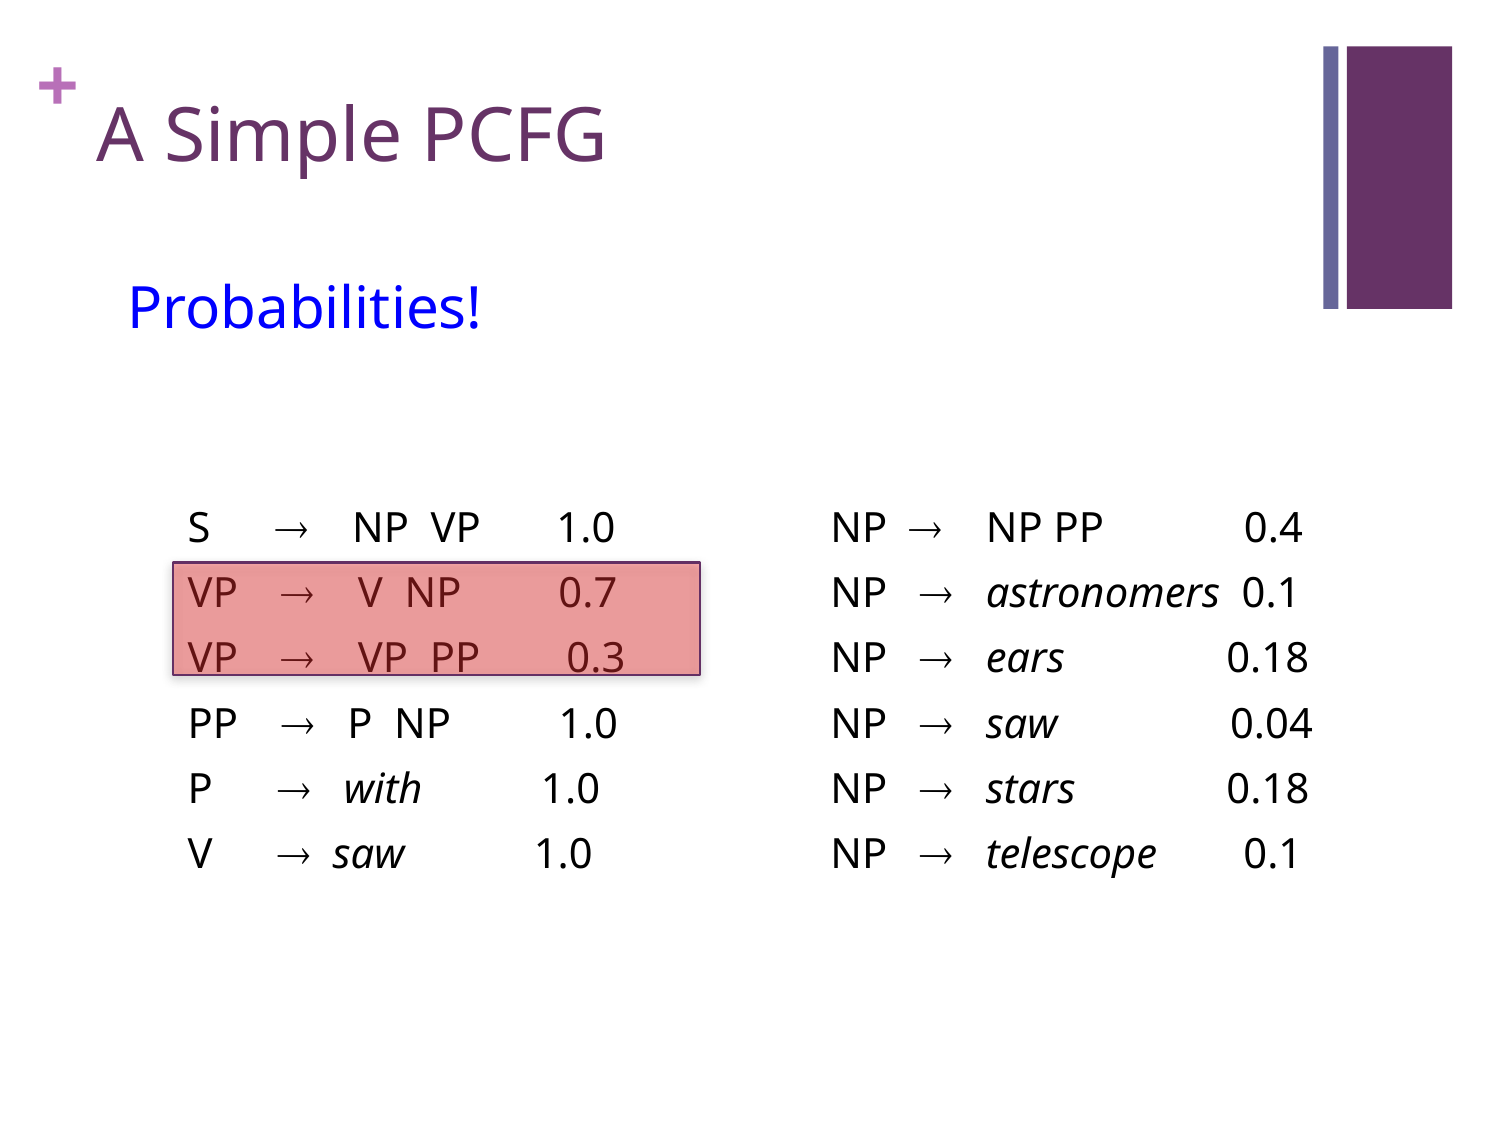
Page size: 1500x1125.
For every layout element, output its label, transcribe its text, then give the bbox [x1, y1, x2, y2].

table_header NP  NP PP 0.4 NP  astronomers 0.1 NP  ears 0.18 NP  saw 0.04 NP  stars 0.18 NP  telescope 0.1 [805, 490, 1436, 921]
table_header S  NP VP 1.0 VP  V NP 0.7 VP  VP PP 0.3 PP  P NP 1.0 P  with 1.0 V  saw 1.0 [173, 490, 805, 921]
title A Simple PCFG [81, 79, 1322, 263]
text_box Probabilities! [112, 262, 550, 348]
text_box [172, 561, 701, 676]
